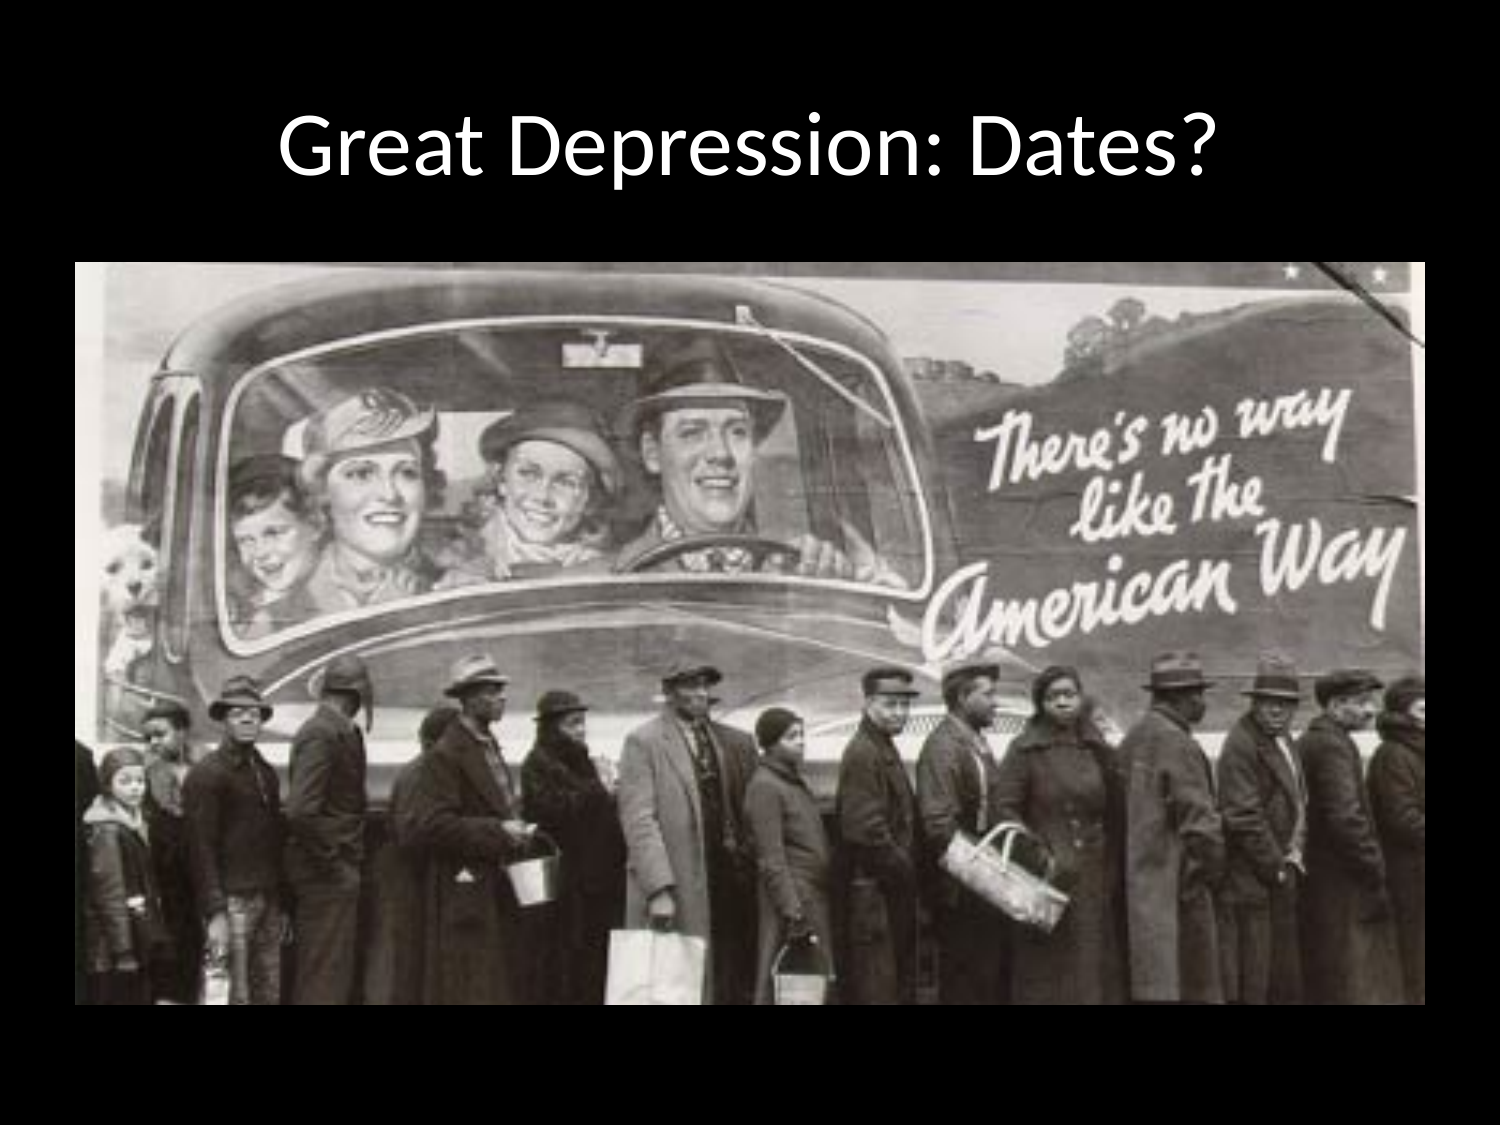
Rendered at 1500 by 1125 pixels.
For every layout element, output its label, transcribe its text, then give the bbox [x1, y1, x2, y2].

title Great Depression: Dates? [75, 45, 1425, 233]
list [74, 262, 1426, 1006]
